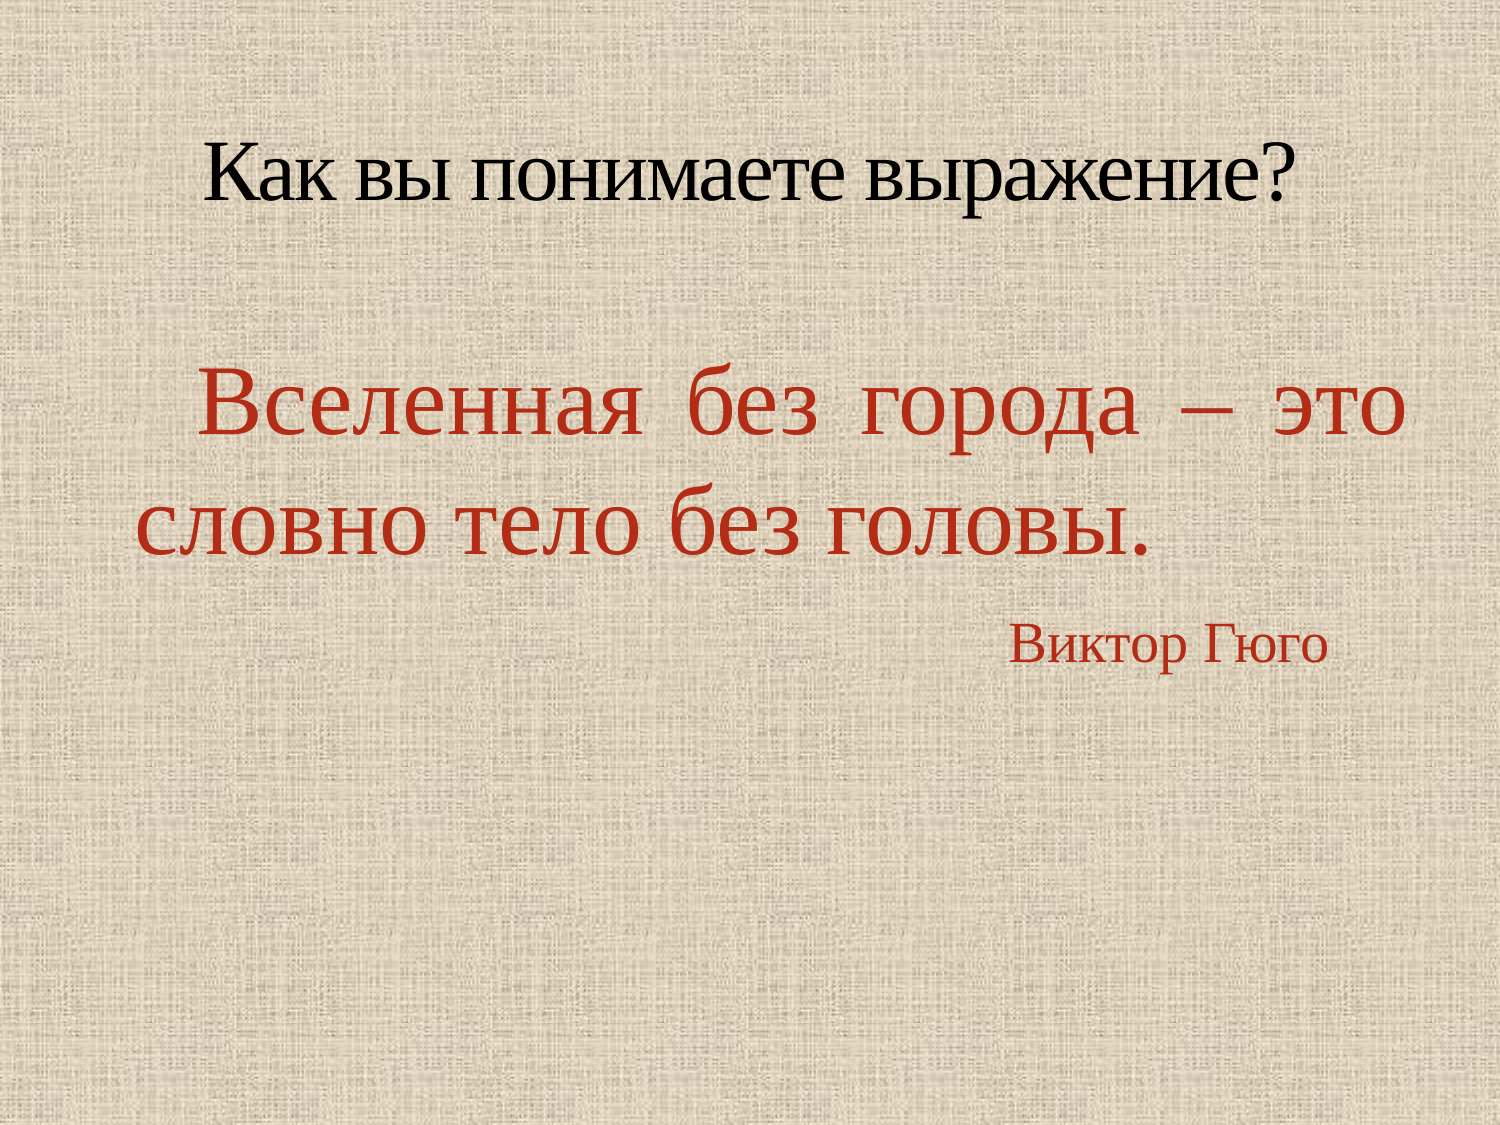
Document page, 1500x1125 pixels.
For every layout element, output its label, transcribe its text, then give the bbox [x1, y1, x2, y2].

picture [0, 0, 1500, 1125]
title Как вы понимаете выражение? [74, 24, 1425, 225]
list Вселенная без города – это словно тело без головы. Виктор Гюго [75, 249, 1425, 1000]
